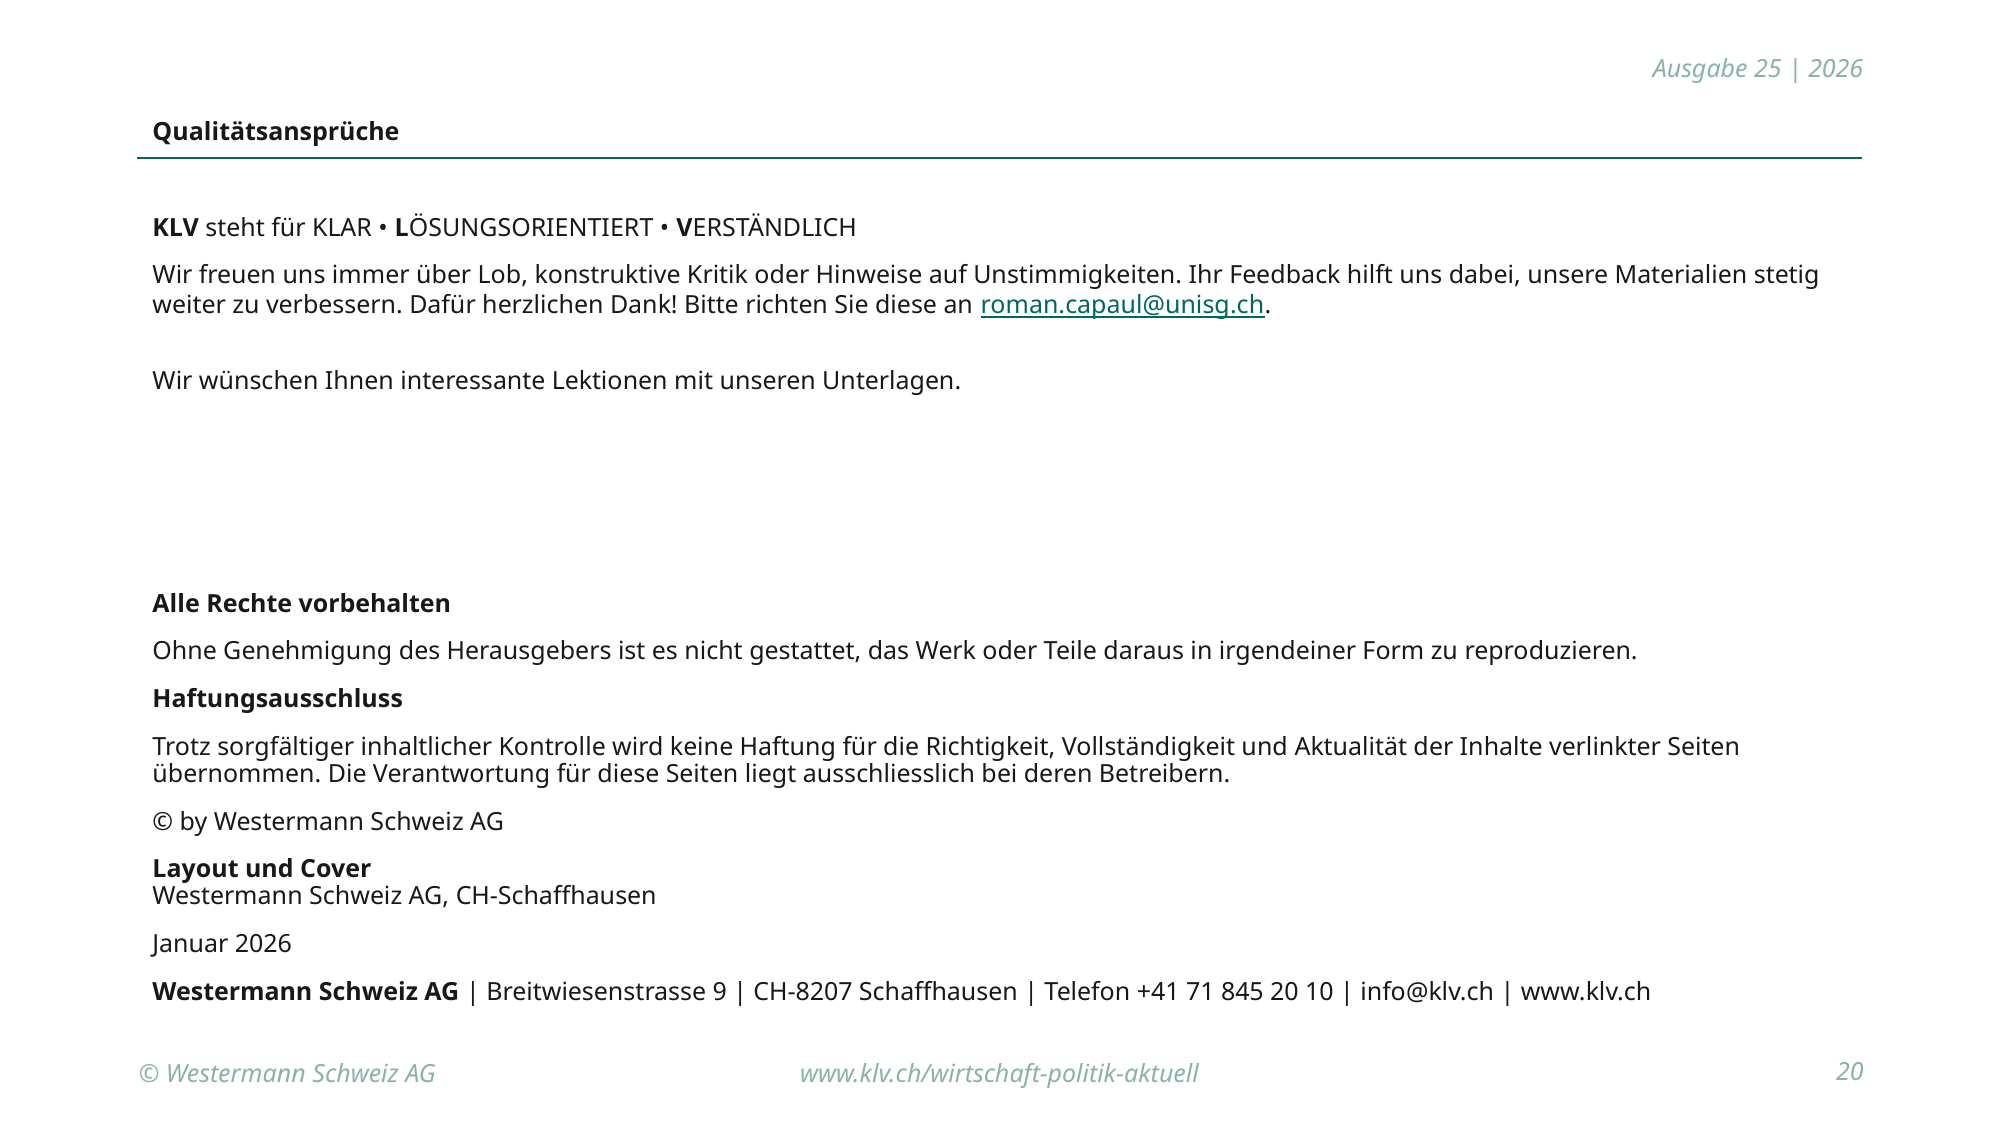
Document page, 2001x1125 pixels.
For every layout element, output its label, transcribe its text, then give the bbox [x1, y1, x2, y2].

text_box Qualitätsansprüche KLV steht für KLAR • LÖSUNGSORIENTIERT • VERSTÄNDLICH Wir freuen uns immer über Lob, konstruktive Kritik oder Hinweise auf Unstimmigkeiten. Ihr Feedback hilft uns dabei, unsere Materialien stetig weiter zu verbessern. Dafür herzlichen Dank! Bitte richten Sie diese an roman.capaul@unisg.ch. Wir wünschen Ihnen interessante Lektionen mit unseren Unterlagen. [137, 111, 1863, 157]
text_box Qualitätsansprüche KLV steht für KLAR • LÖSUNGSORIENTIERT • VERSTÄNDLICH Wir freuen uns immer über Lob, konstruktive Kritik oder Hinweise auf Unstimmigkeiten. Ihr Feedback hilft uns dabei, unsere Materialien stetig weiter zu verbessern. Dafür herzlichen Dank! Bitte richten Sie diese an roman.capaul@unisg.ch. Wir wünschen Ihnen interessante Lektionen mit unseren Unterlagen. [137, 159, 1863, 428]
list Alle Rechte vorbehalten Ohne Genehmigung des Herausgebers ist es nicht gestattet, das Werk oder Teile daraus in irgendeiner Form zu reproduzieren. Haftungsausschluss Trotz sorgfältiger inhaltlicher Kontrolle wird keine Haftung für die Richtigkeit, Vollständigkeit und Aktualität der Inhalte verlinkter Seiten übernommen. Die Verantwortung für diese Seiten liegt ausschliesslich bei deren Betreibern. © by Westermann Schweiz AG Layout und Cover Westermann Schweiz AG, CH-Schaffhausen Januar 2026 Westermann Schweiz AG | Breitwiesenstrasse 9 | CH-8207 Schaffhausen | Telefon +41 71 845 20 10 | info@klv.ch | www.klv.ch [137, 539, 1863, 1014]
